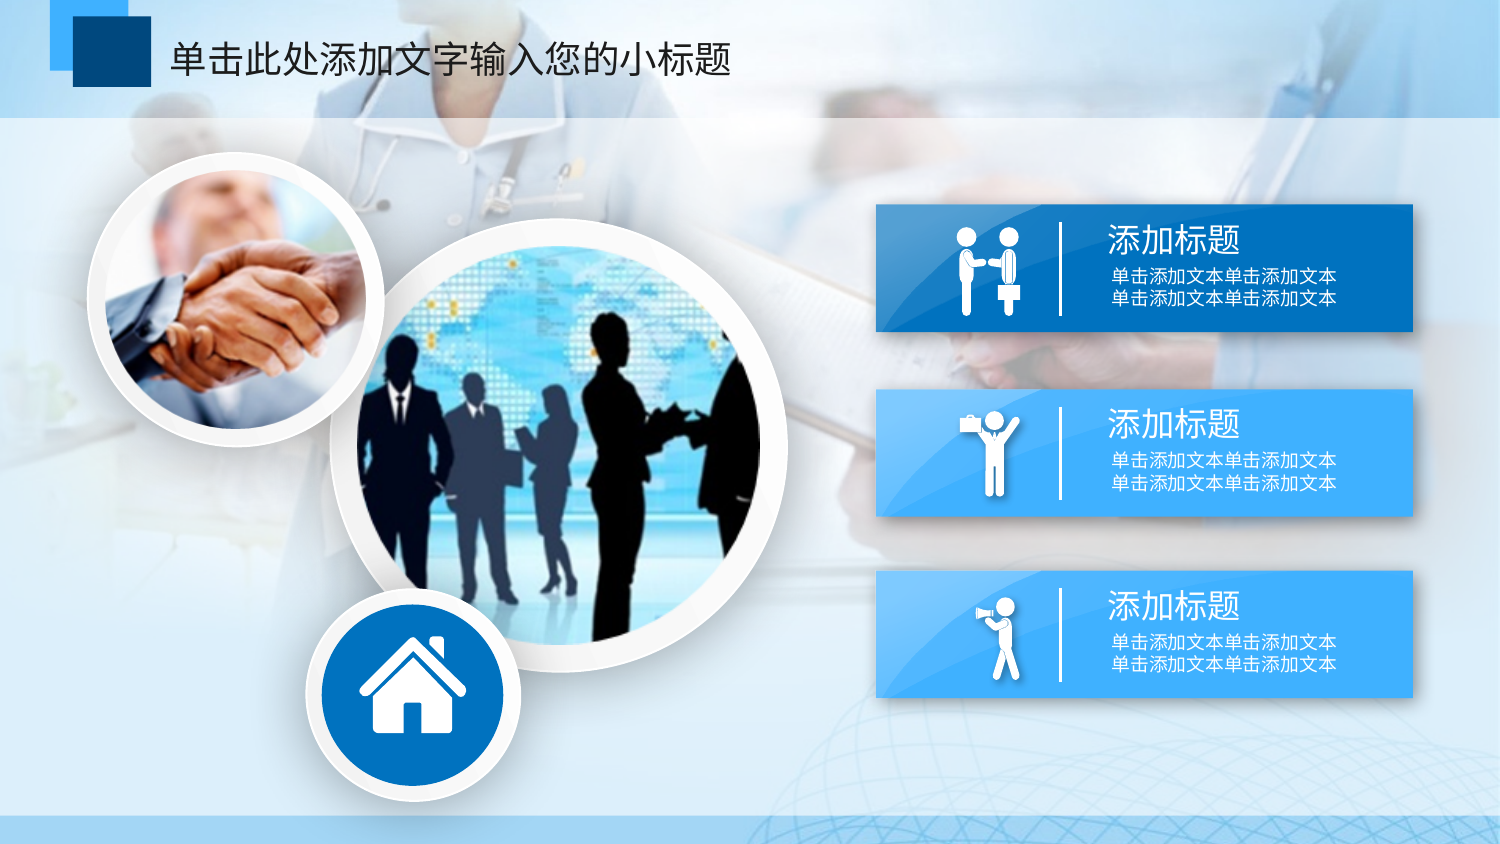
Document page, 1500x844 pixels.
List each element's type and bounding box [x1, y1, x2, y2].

text_box [329, 219, 788, 672]
text_box [305, 589, 521, 801]
text_box [875, 389, 1414, 517]
text_box [875, 570, 1414, 699]
text_box [875, 204, 1414, 333]
picture [0, 816, 1500, 844]
text_box [87, 153, 385, 447]
picture [0, 0, 1500, 118]
